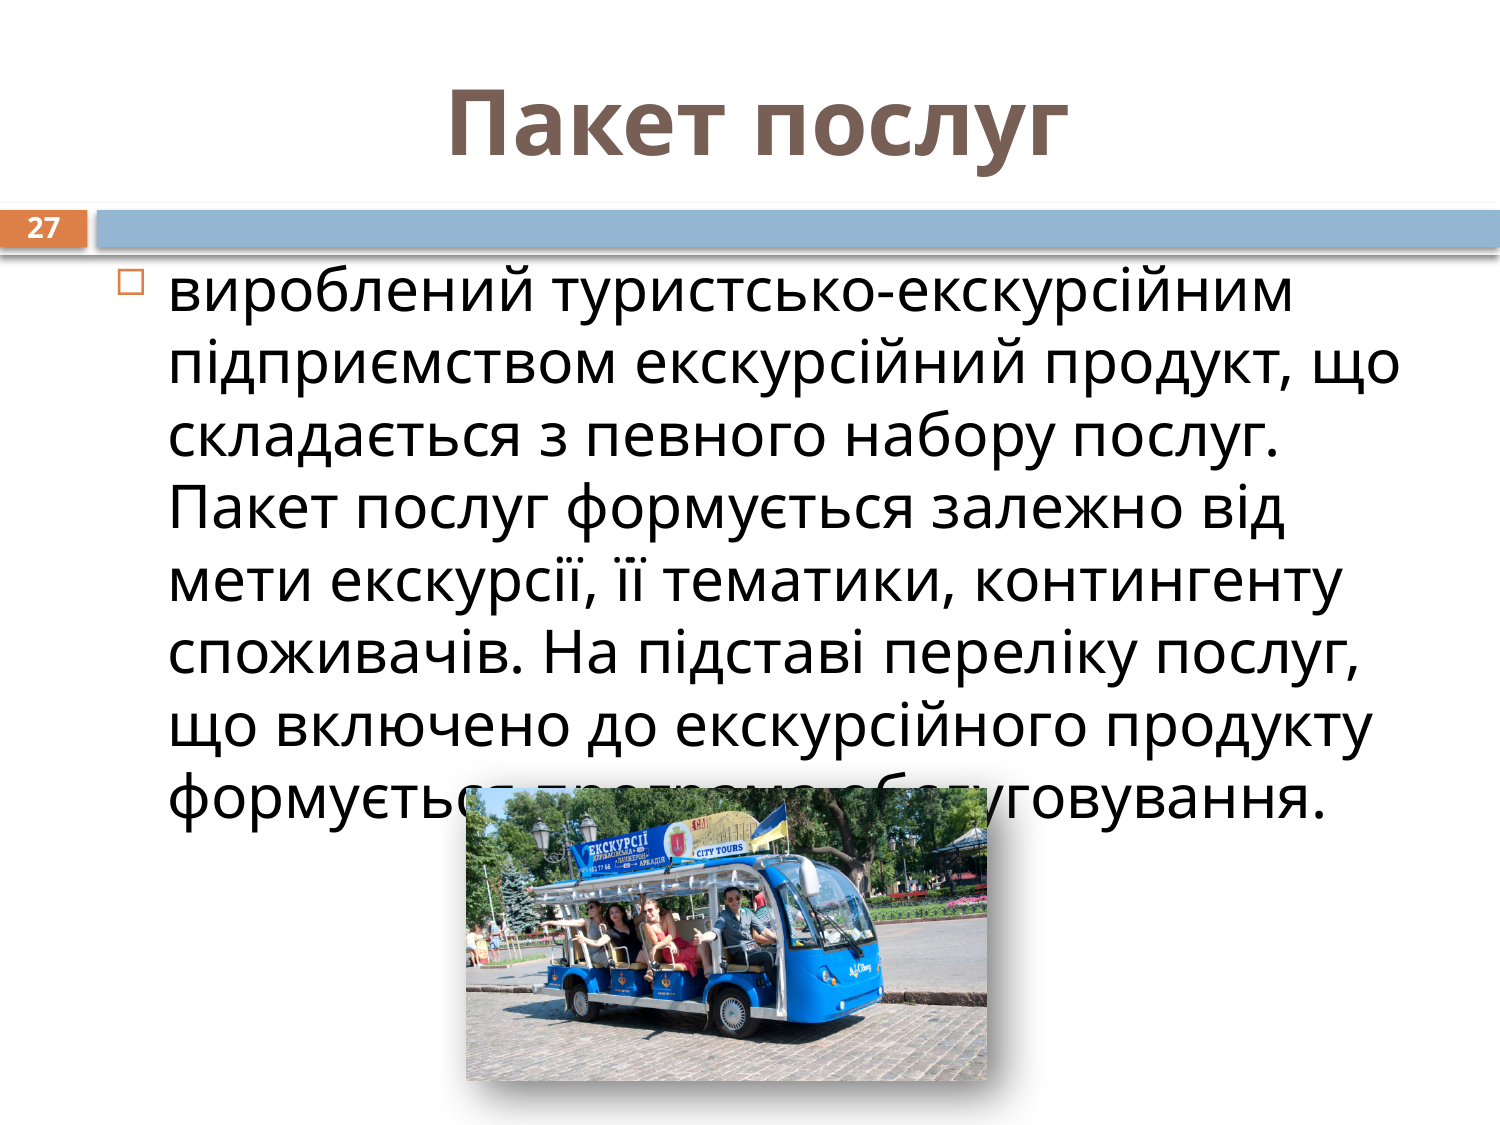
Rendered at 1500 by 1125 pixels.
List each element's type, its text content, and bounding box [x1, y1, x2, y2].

list вироблений туристсько-екскурсійним підприємством екскурсійний продукт, що складається з певного набору послуг. Пакет послуг формується залежно від мети екскурсії, її тематики, контингенту споживачів. На підставі переліку послуг, що включено до екскурсійного продукту формується програма обслуговування. [100, 243, 1438, 981]
picture [466, 788, 987, 1082]
slide_number 27 [0, 208, 88, 249]
title Пакет послуг [100, 37, 1438, 200]
